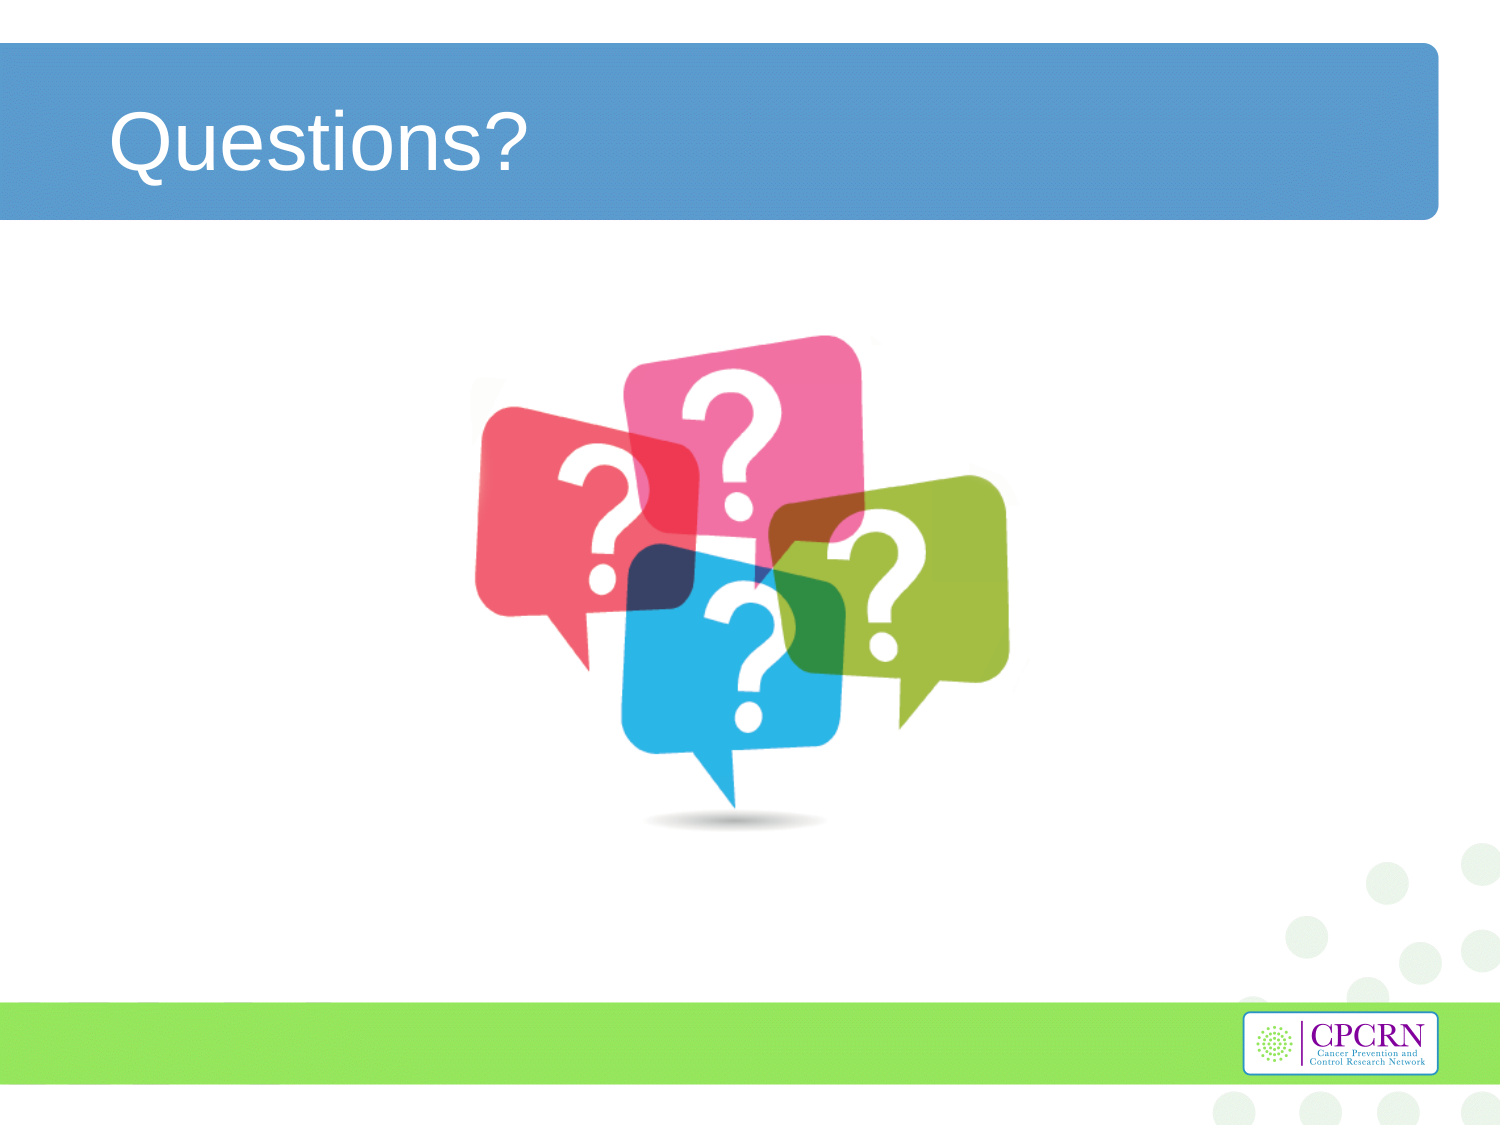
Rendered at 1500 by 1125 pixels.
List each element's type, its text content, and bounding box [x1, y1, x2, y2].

title Questions? [94, 47, 1500, 228]
picture [0, 0, 1500, 1125]
